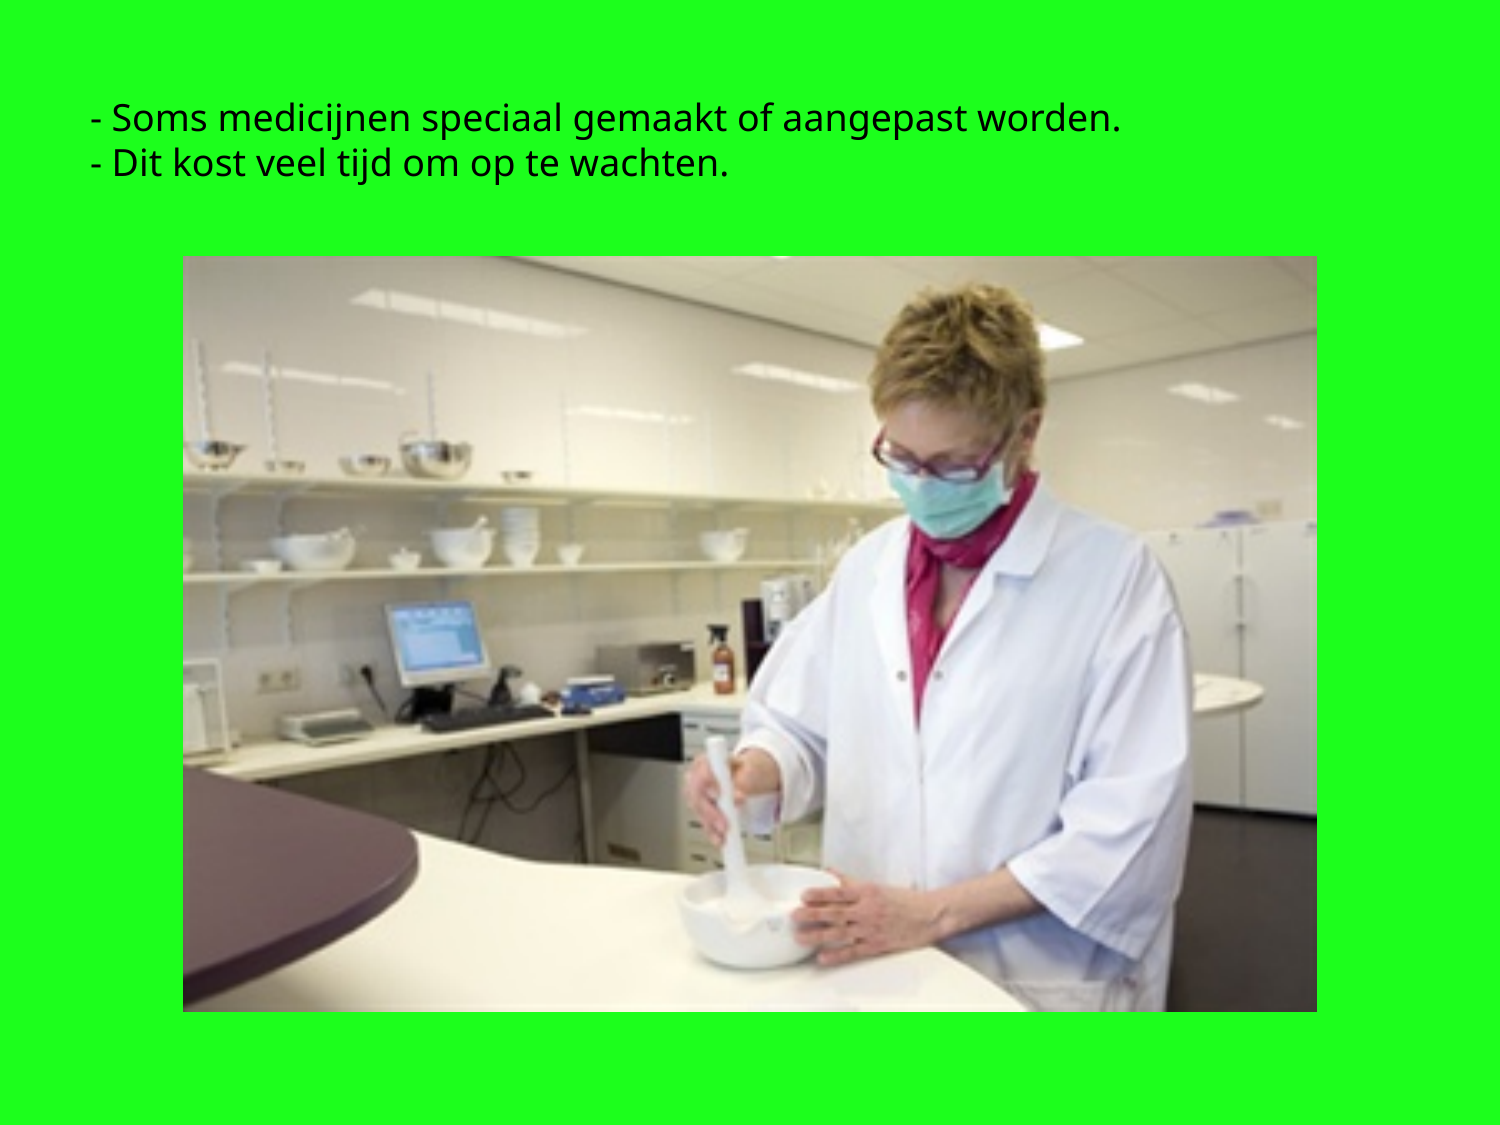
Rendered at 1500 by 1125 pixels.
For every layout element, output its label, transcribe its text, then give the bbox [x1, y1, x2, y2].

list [182, 256, 1318, 1012]
title - Soms medicijnen speciaal gemaakt of aangepast worden. - Dit kost veel tijd om op te wachten. [75, 45, 1425, 233]
